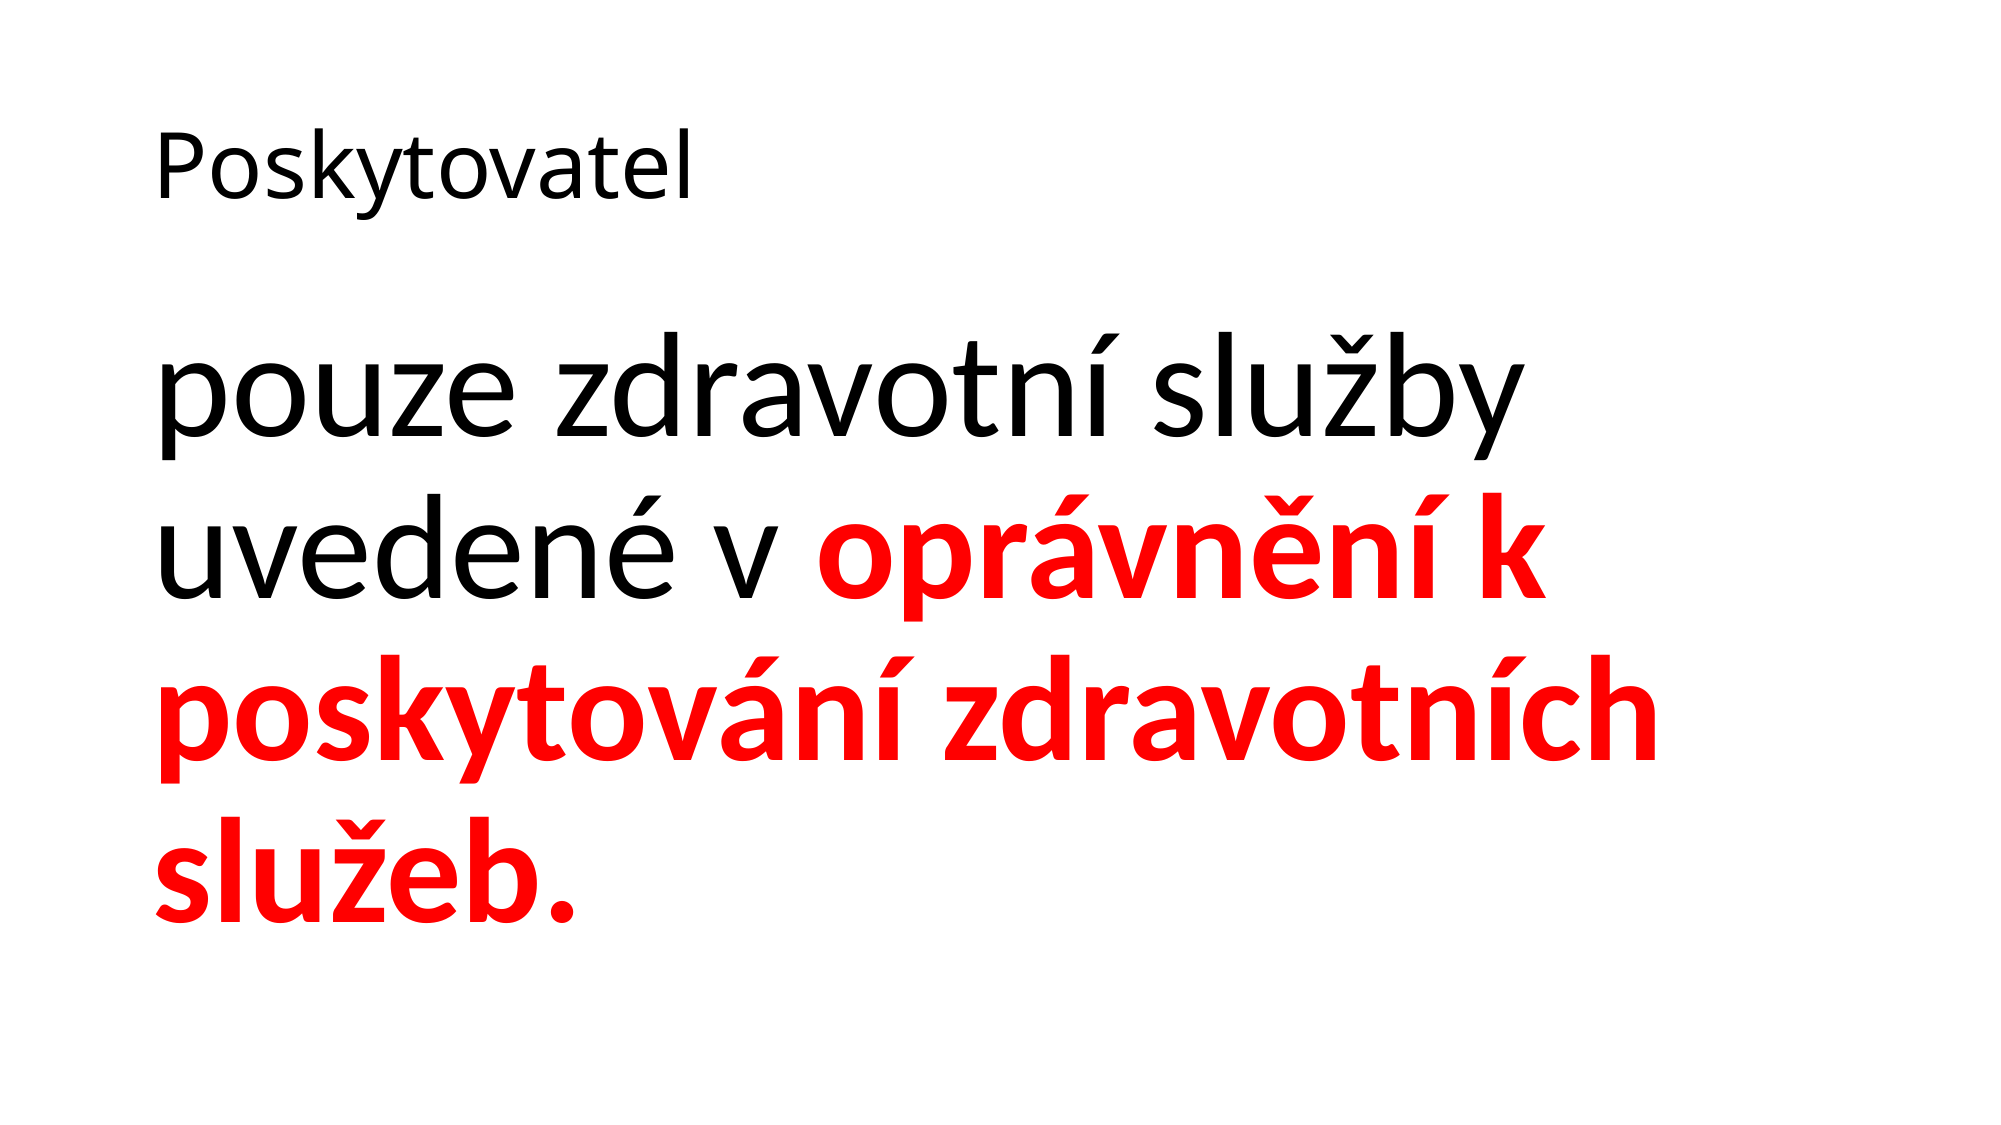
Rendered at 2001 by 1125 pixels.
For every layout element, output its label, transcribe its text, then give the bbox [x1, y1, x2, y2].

title Poskytovatel [137, 59, 1863, 278]
list pouze zdravotní služby uvedené v oprávnění k poskytování zdravotních služeb. [137, 299, 1863, 1014]
